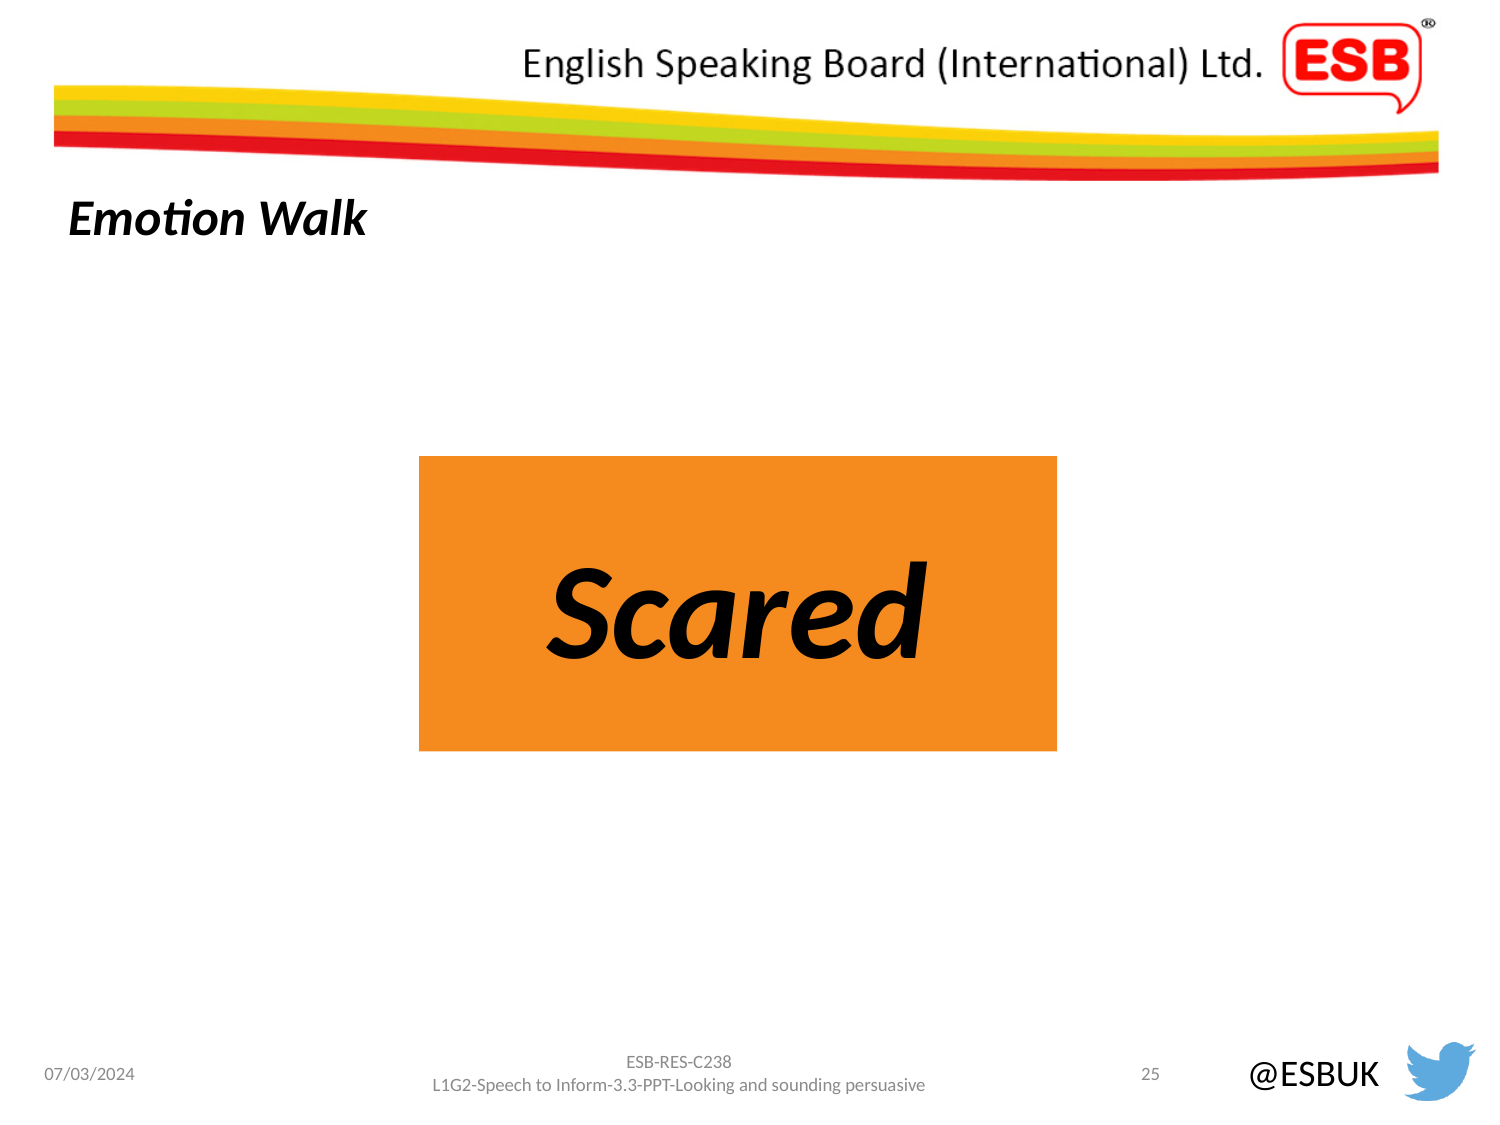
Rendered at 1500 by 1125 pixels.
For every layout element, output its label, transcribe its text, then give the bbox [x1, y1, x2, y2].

picture [1404, 1042, 1476, 1101]
text_box Scared [418, 455, 1058, 753]
slide_number 25 [930, 1042, 1176, 1103]
footer ESB-RES-C238 L1G2-Speech to Inform-3.3-PPT-Looking and sounding persuasive [395, 1042, 930, 1103]
title Emotion Walk [53, 183, 1347, 255]
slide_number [29, 1042, 367, 1103]
picture [0, 0, 1500, 189]
